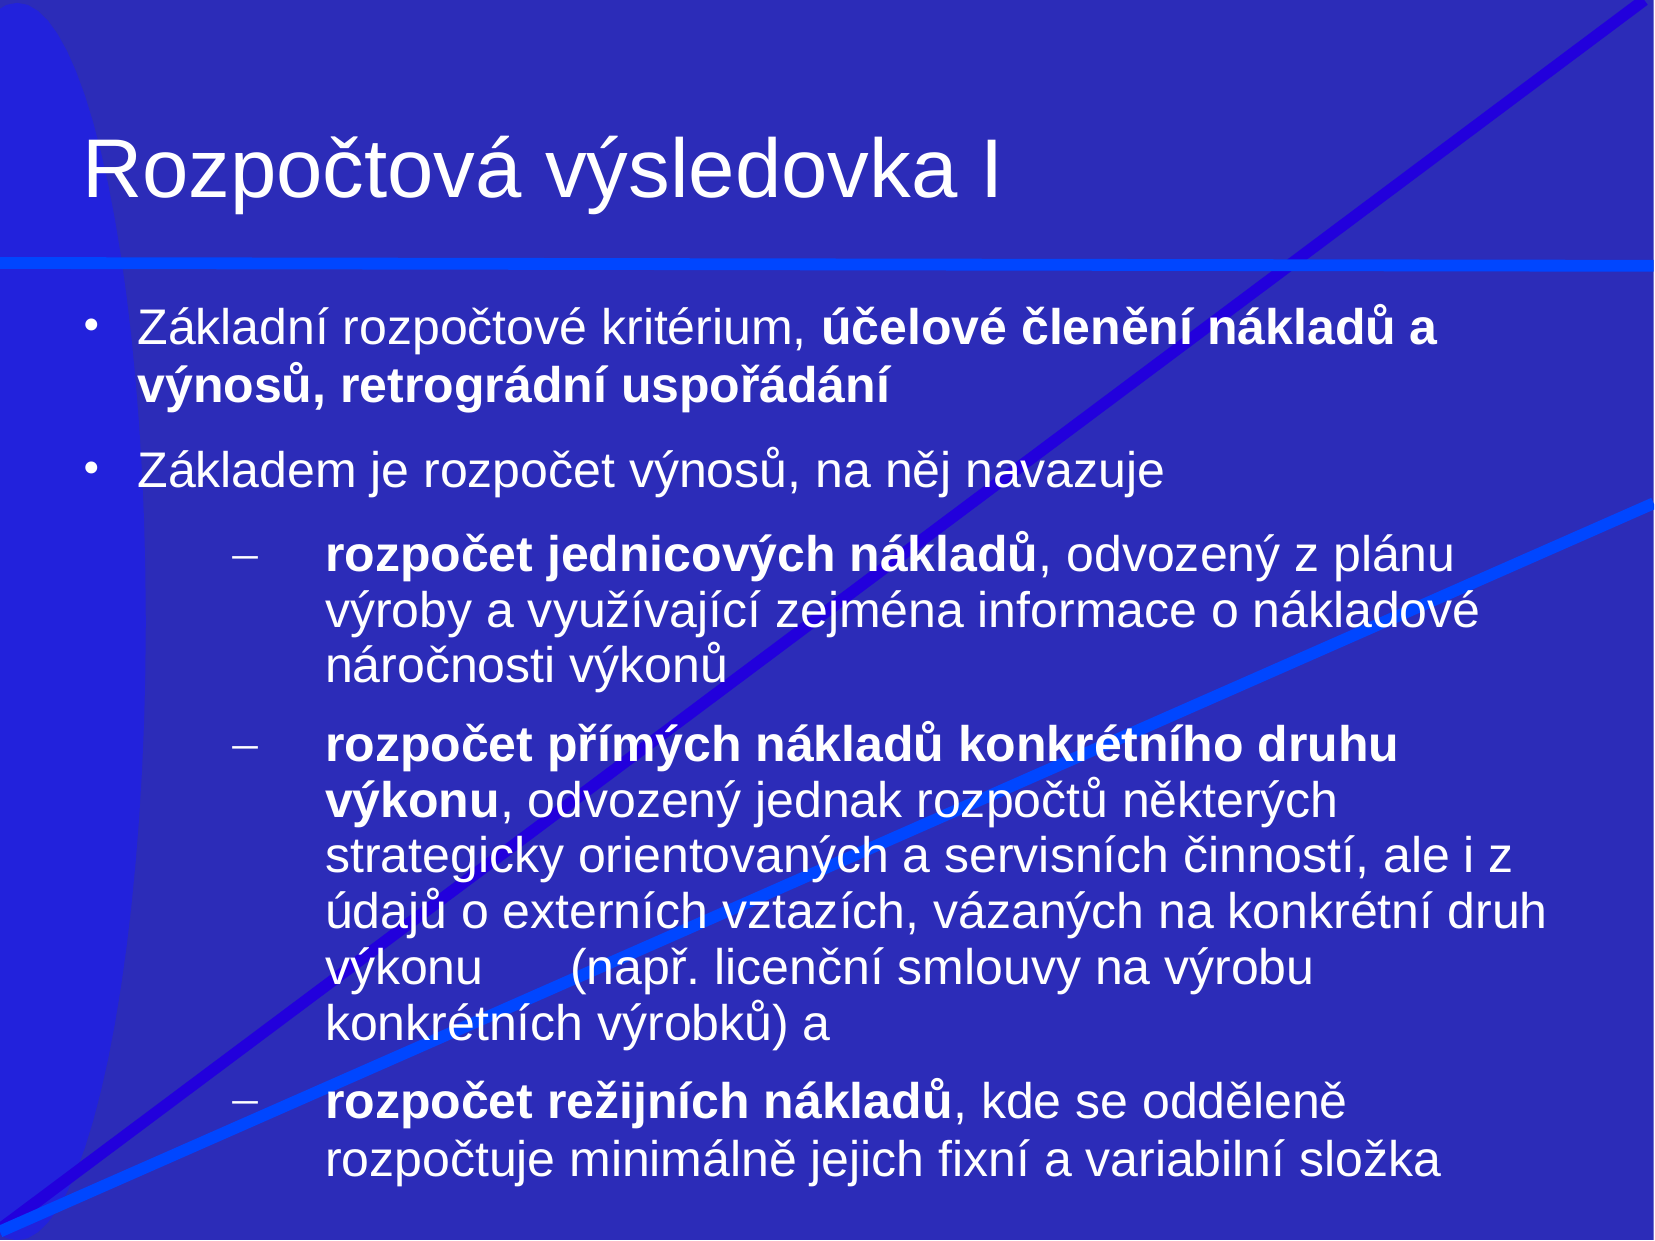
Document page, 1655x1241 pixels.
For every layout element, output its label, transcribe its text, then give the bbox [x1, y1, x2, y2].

title Rozpočtová výsledovka I [80, 69, 1574, 321]
text_box Základní rozpočtové kritérium, účelové členění nákladů a výnosů, retrográdní uspořádání Základem je rozpočet výnosů, na něj navazuje rozpočet jednicových nákladů, odvozený z plánu výroby a využívající zejména informace o nákladové náročnosti výkonů rozpočet přímých nákladů konkrétního druhu výkonu, odvozený jednak rozpočtů některých strategicky orientovaných a servisních činností, ale i z údajů o externích vztazích, vázaných na konkrétní druh výkonu (např. licenční smlouvy na výrobu konkrétních výrobků) a rozpočet režijních nákladů, kde se odděleně rozpočtuje minimálně jejich fixní a variabilní složka [80, 296, 1551, 1187]
